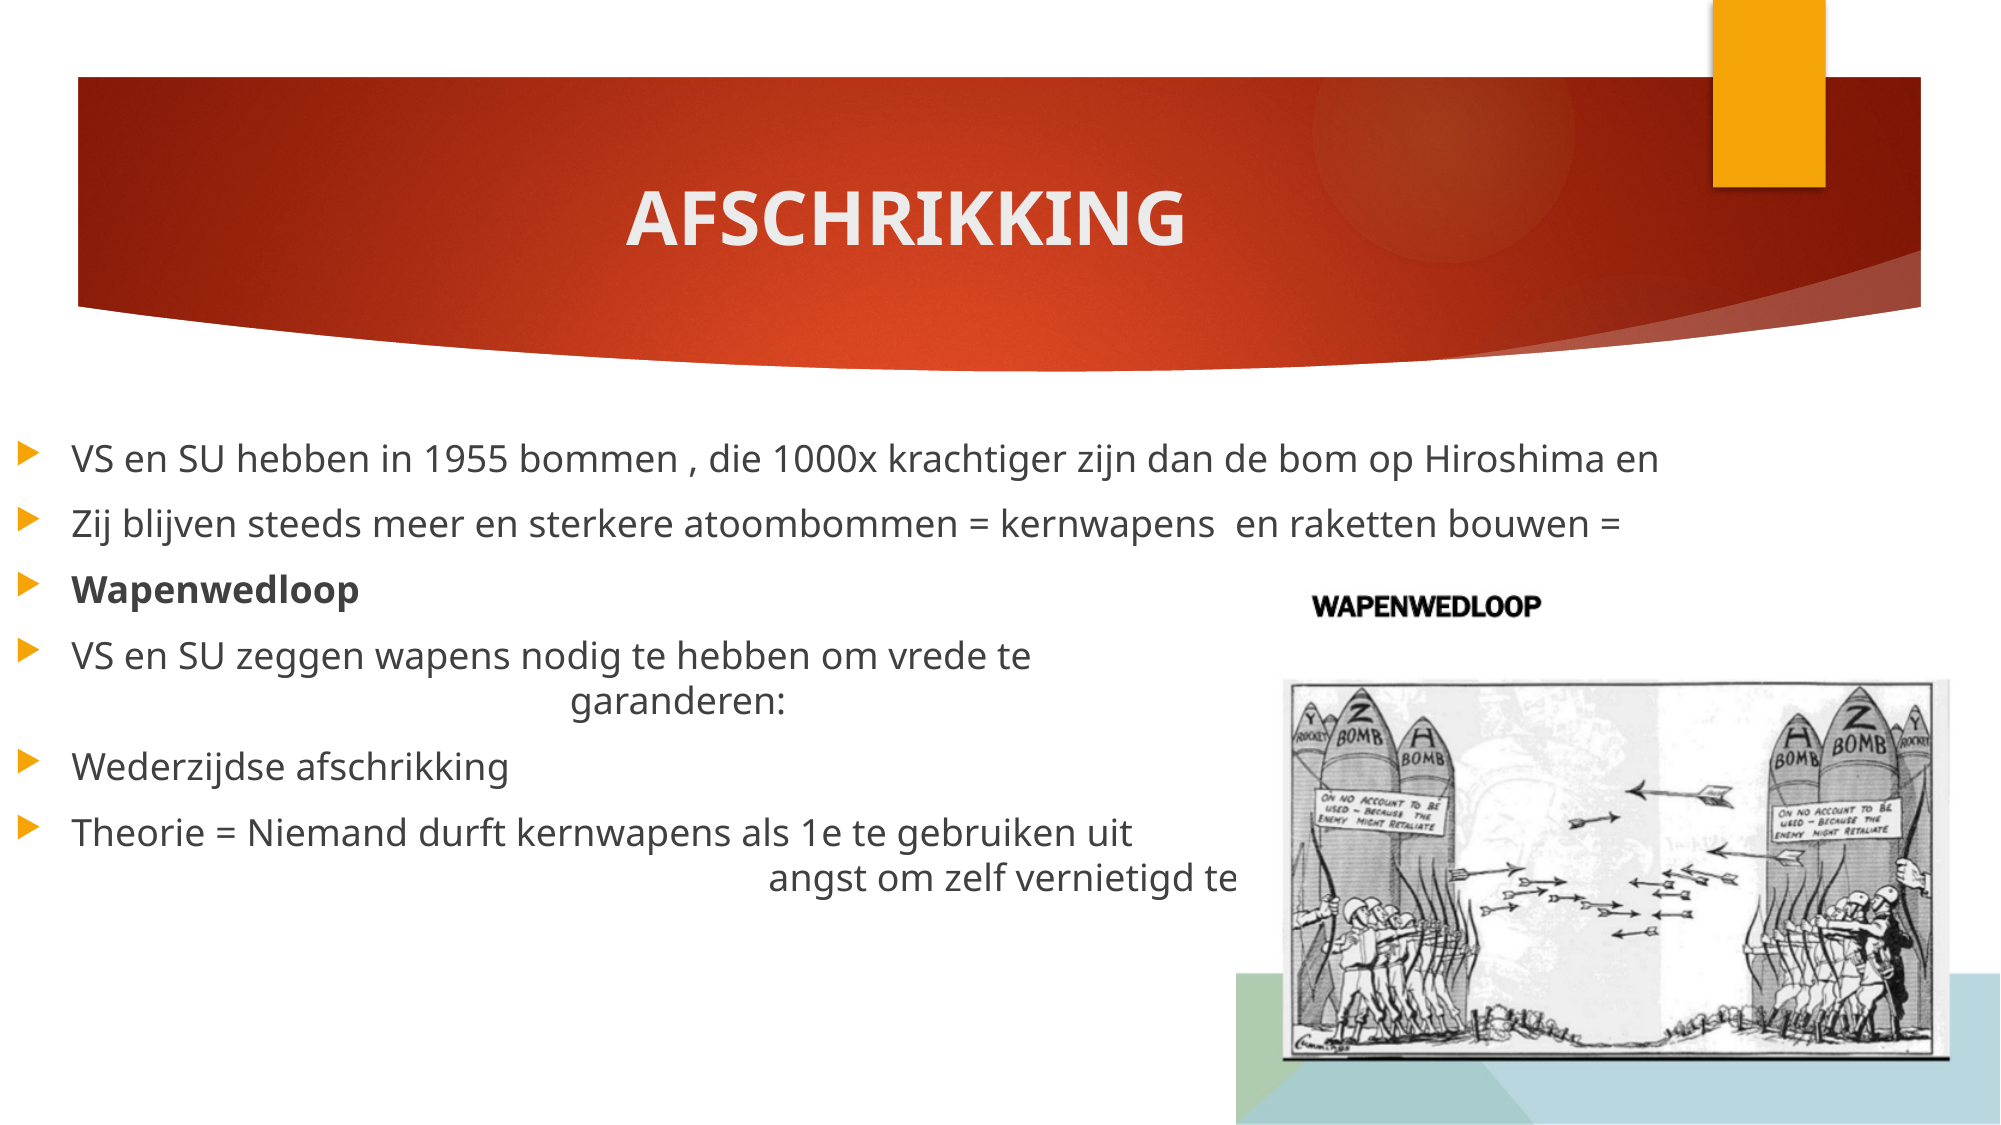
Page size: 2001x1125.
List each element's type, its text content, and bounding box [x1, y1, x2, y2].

picture [1236, 551, 2000, 1125]
title AFSCHRIKKING [189, 155, 1627, 275]
list VS en SU hebben in 1955 bommen , die 1000x krachtiger zijn dan de bom op Hiroshima en Zij blijven steeds meer en sterkere atoombommen = kernwapens en raketten bouwen = Wapenwedloop VS en SU zeggen wapens nodig te hebben om vrede te garanderen: Wederzijdse afschrikking Theorie = Niemand durft kernwapens als 1e te gebruiken uit angst om zelf vernietigd te worden [0, 427, 2000, 1125]
